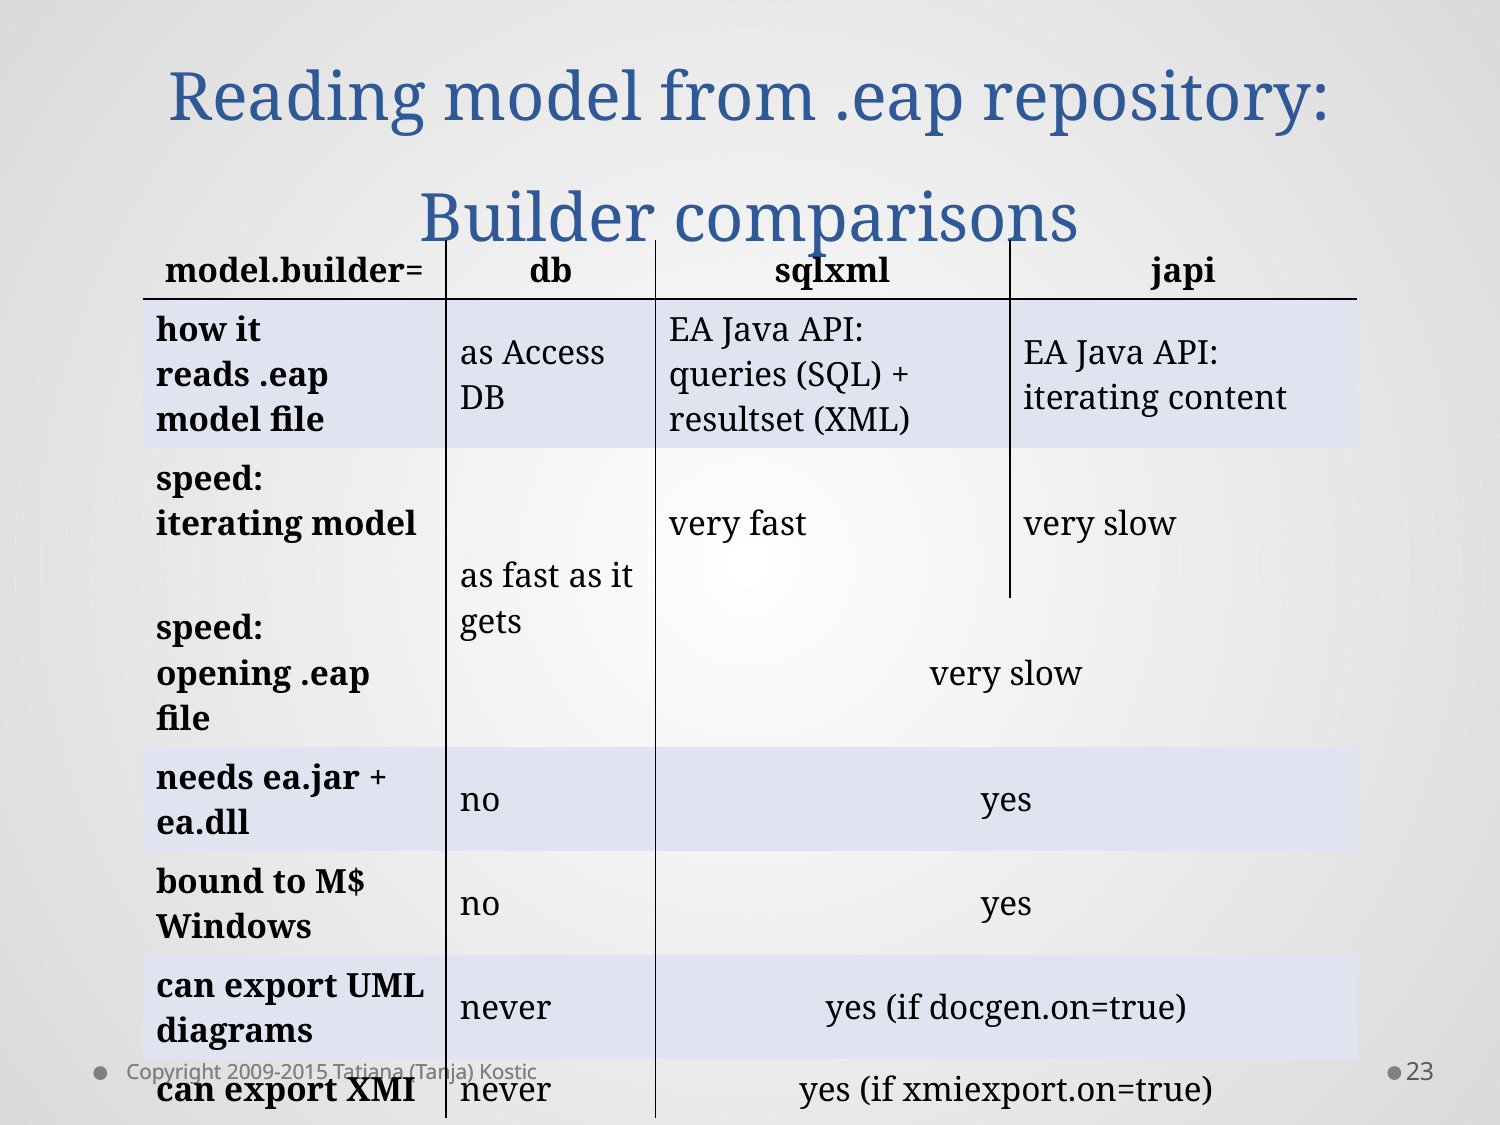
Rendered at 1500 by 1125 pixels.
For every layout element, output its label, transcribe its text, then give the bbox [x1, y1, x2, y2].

table_cell as Access DB [447, 300, 655, 448]
table_cell no [447, 851, 655, 955]
table_cell EA Java API: iterating content [1011, 300, 1357, 448]
table_cell yes [656, 747, 1357, 851]
table_header model.builder= [143, 240, 445, 298]
table_cell never [447, 1059, 655, 1118]
table_cell very fast [656, 448, 1009, 598]
table_cell can export XMI [143, 1059, 445, 1118]
table_cell can export UML diagrams [143, 955, 445, 1059]
table_cell no [447, 747, 655, 851]
table_cell as fast as it gets [447, 448, 655, 747]
table_cell bound to M$ Windows [143, 851, 445, 955]
table_cell never [447, 955, 655, 1059]
table_cell yes (if xmiexport.on=true) [656, 1059, 1357, 1118]
table_cell speed: opening .eap file [143, 598, 445, 747]
table_header db [447, 240, 655, 298]
table_cell very slow [1011, 448, 1357, 598]
table_cell how it reads .eap model file [143, 300, 445, 448]
title Reading model from .eap repository: Builder comparisons [75, 0, 1425, 263]
table_cell yes [656, 851, 1357, 955]
table_cell EA Java API: queries (SQL) + resultset (XML) [656, 300, 1009, 448]
table_cell very slow [656, 598, 1357, 747]
table_cell yes (if docgen.on=true) [656, 955, 1357, 1059]
table_header japi [1011, 240, 1357, 298]
table_cell needs ea.jar + ea.dll [143, 747, 445, 851]
slide_number 23 [1401, 1042, 1494, 1103]
table_cell speed: iterating model [143, 448, 445, 598]
table_header sqlxml [656, 240, 1009, 298]
